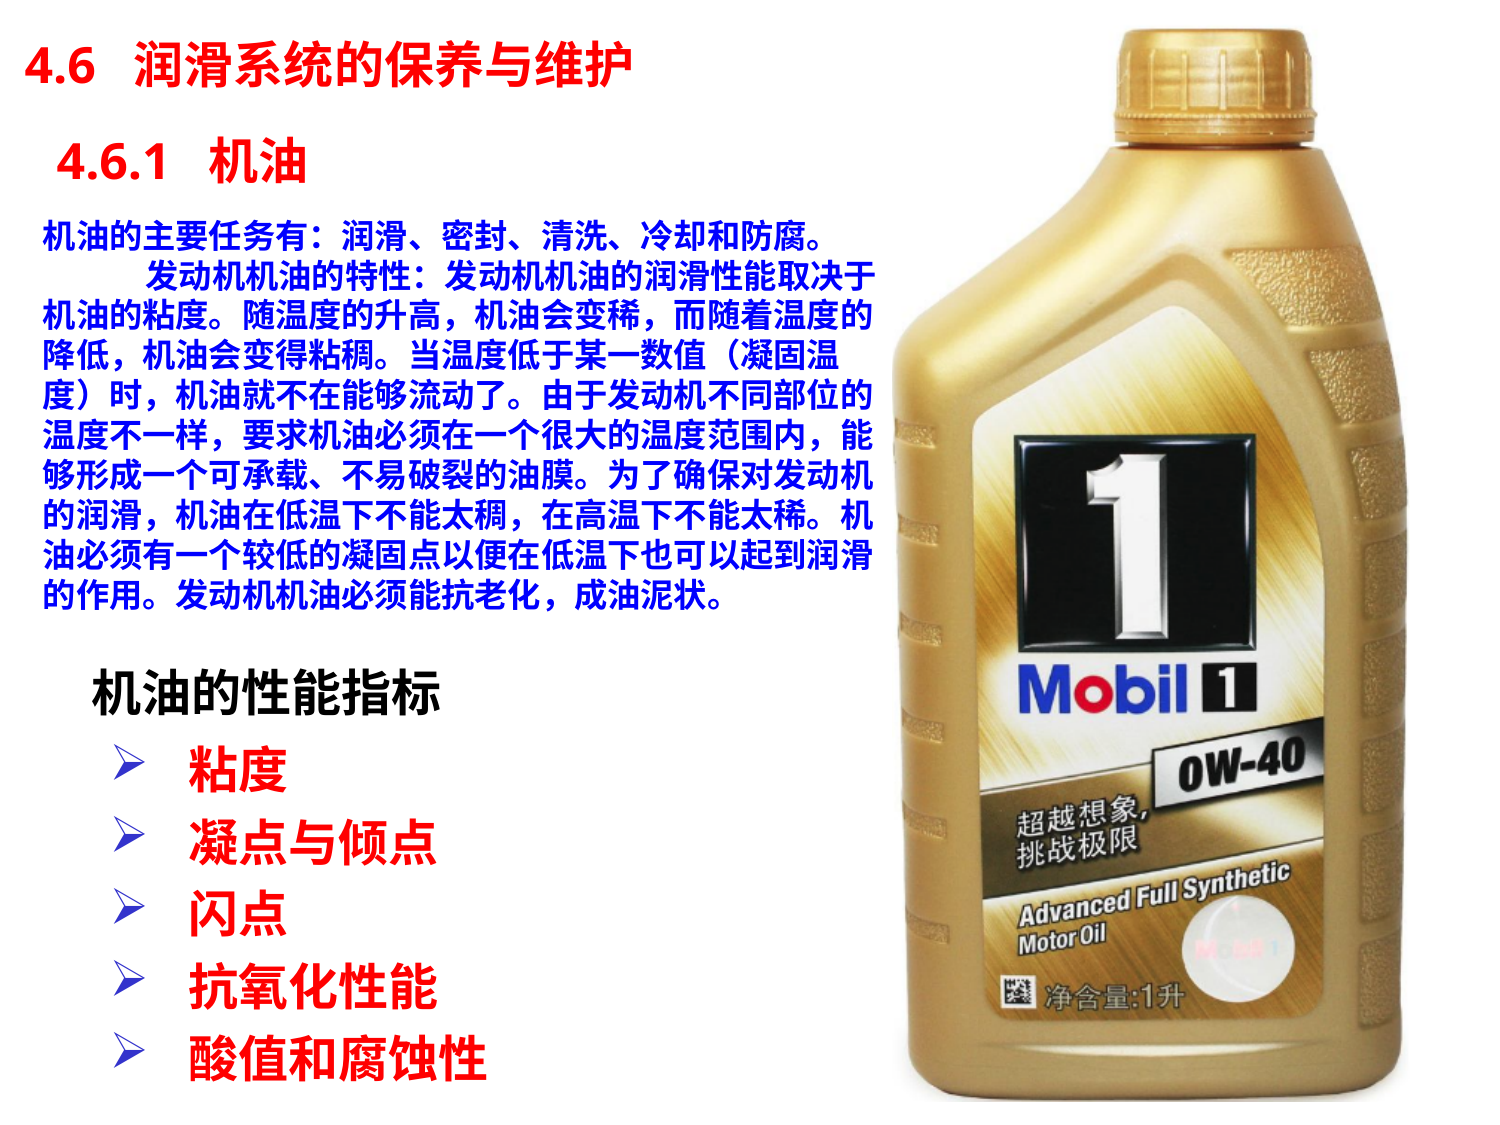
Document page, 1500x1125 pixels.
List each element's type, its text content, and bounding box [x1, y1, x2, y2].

text_box 机油的性能指标 [41, 643, 629, 740]
text_box 机油的主要任务有：润滑、密封、清洗、冷却和防腐。 发动机机油的特性：发动机机油的润滑性能取决于机油的粘度。随温度的升高，机油会变稀，而随着温度的降低，机油会变得粘稠。当温度低于某一数值（凝固温度）时，机油就不在能够流动了。由于发动机不同部位的温度不一样，要求机油必须在一个很大的温度范围内，能够形成一个可承载、不易破裂的油膜。为了确保对发动机的润滑，机油在低温下不能太稠，在高温下不能太稀。机油必须有一个较低的凝固点以便在低温下也可以起到润滑的作用。发动机机油必须能抗老化，成油泥状。 [27, 207, 887, 622]
text_box 4.6 润滑系统的保养与维护 [9, 14, 661, 112]
text_box 粘度 凝点与倾点 闪点 抗氧化性能 酸值和腐蚀性 [109, 727, 887, 945]
picture [892, 23, 1410, 1102]
text_box 4.6.1 机油 [41, 111, 629, 207]
